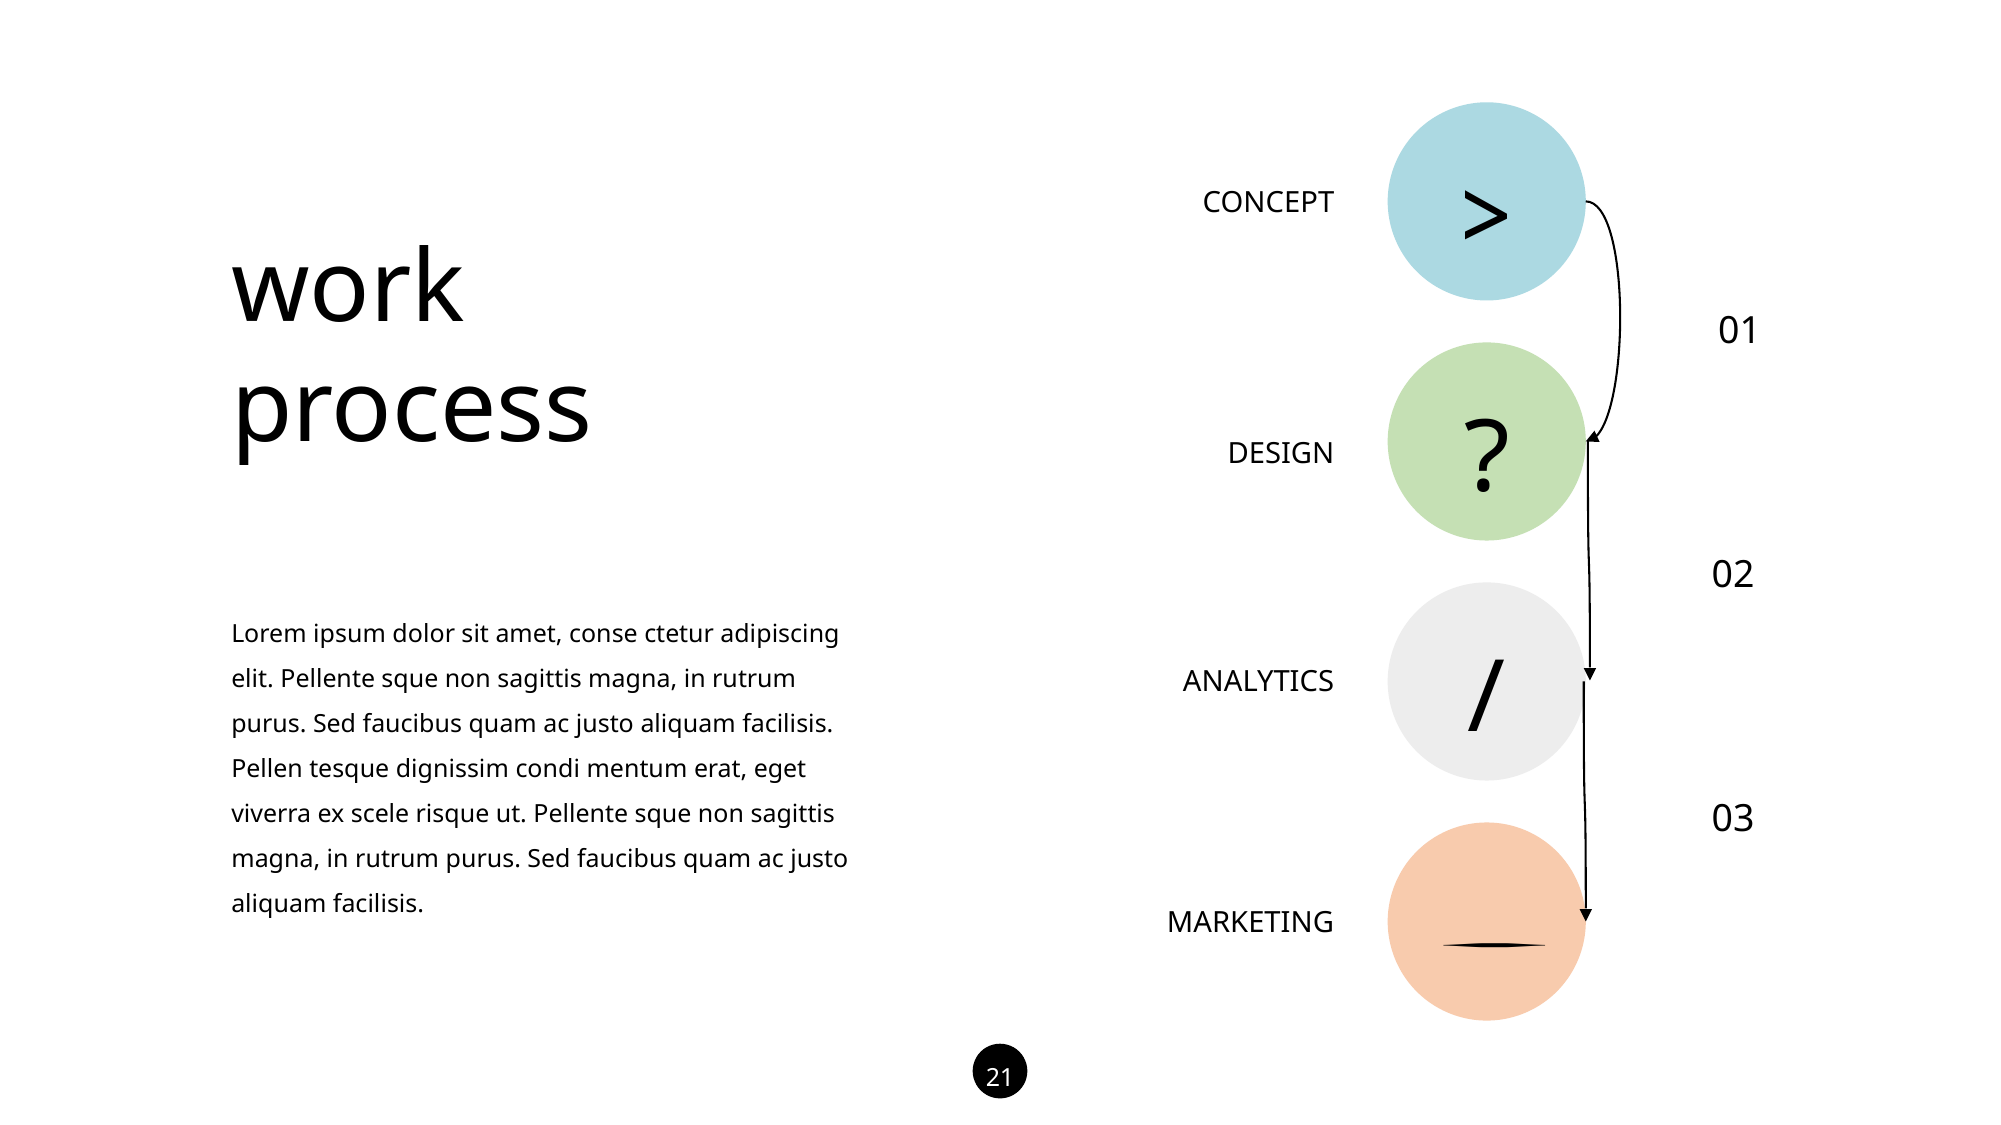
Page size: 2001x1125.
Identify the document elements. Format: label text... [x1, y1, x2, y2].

text_box > [1426, 144, 1548, 279]
text_box 03 [1688, 763, 1778, 847]
text_box [1386, 581, 1587, 782]
text_box  [1426, 864, 1548, 999]
text_box Lorem ipsum dolor sit amet, conse ctetur adipiscing elit. Pellente sque non sagittis magna, in rutrum purus. Sed faucibus quam ac justo aliquam facilisis. Pellen tesque dignissim condi mentum erat, eget viverra ex scele risque ut. Pellente sque non sagittis magna, in rutrum purus. Sed faucibus quam ac justo aliquam facilisis. [216, 595, 880, 925]
text_box ? [1426, 384, 1548, 519]
text_box work process [216, 214, 710, 469]
text_box MARKETING [1128, 896, 1350, 946]
text_box CONCEPT [1170, 176, 1350, 226]
text_box / [1426, 624, 1548, 759]
text_box 01 [1702, 275, 1778, 359]
text_box ANALYTICS [1129, 655, 1350, 705]
text_box 02 [1688, 520, 1778, 603]
text_box [1386, 101, 1587, 302]
text_box 21 [962, 1039, 1038, 1099]
text_box [1386, 821, 1587, 1022]
text_box DESIGN [1170, 427, 1350, 477]
text_box [1386, 341, 1586, 542]
